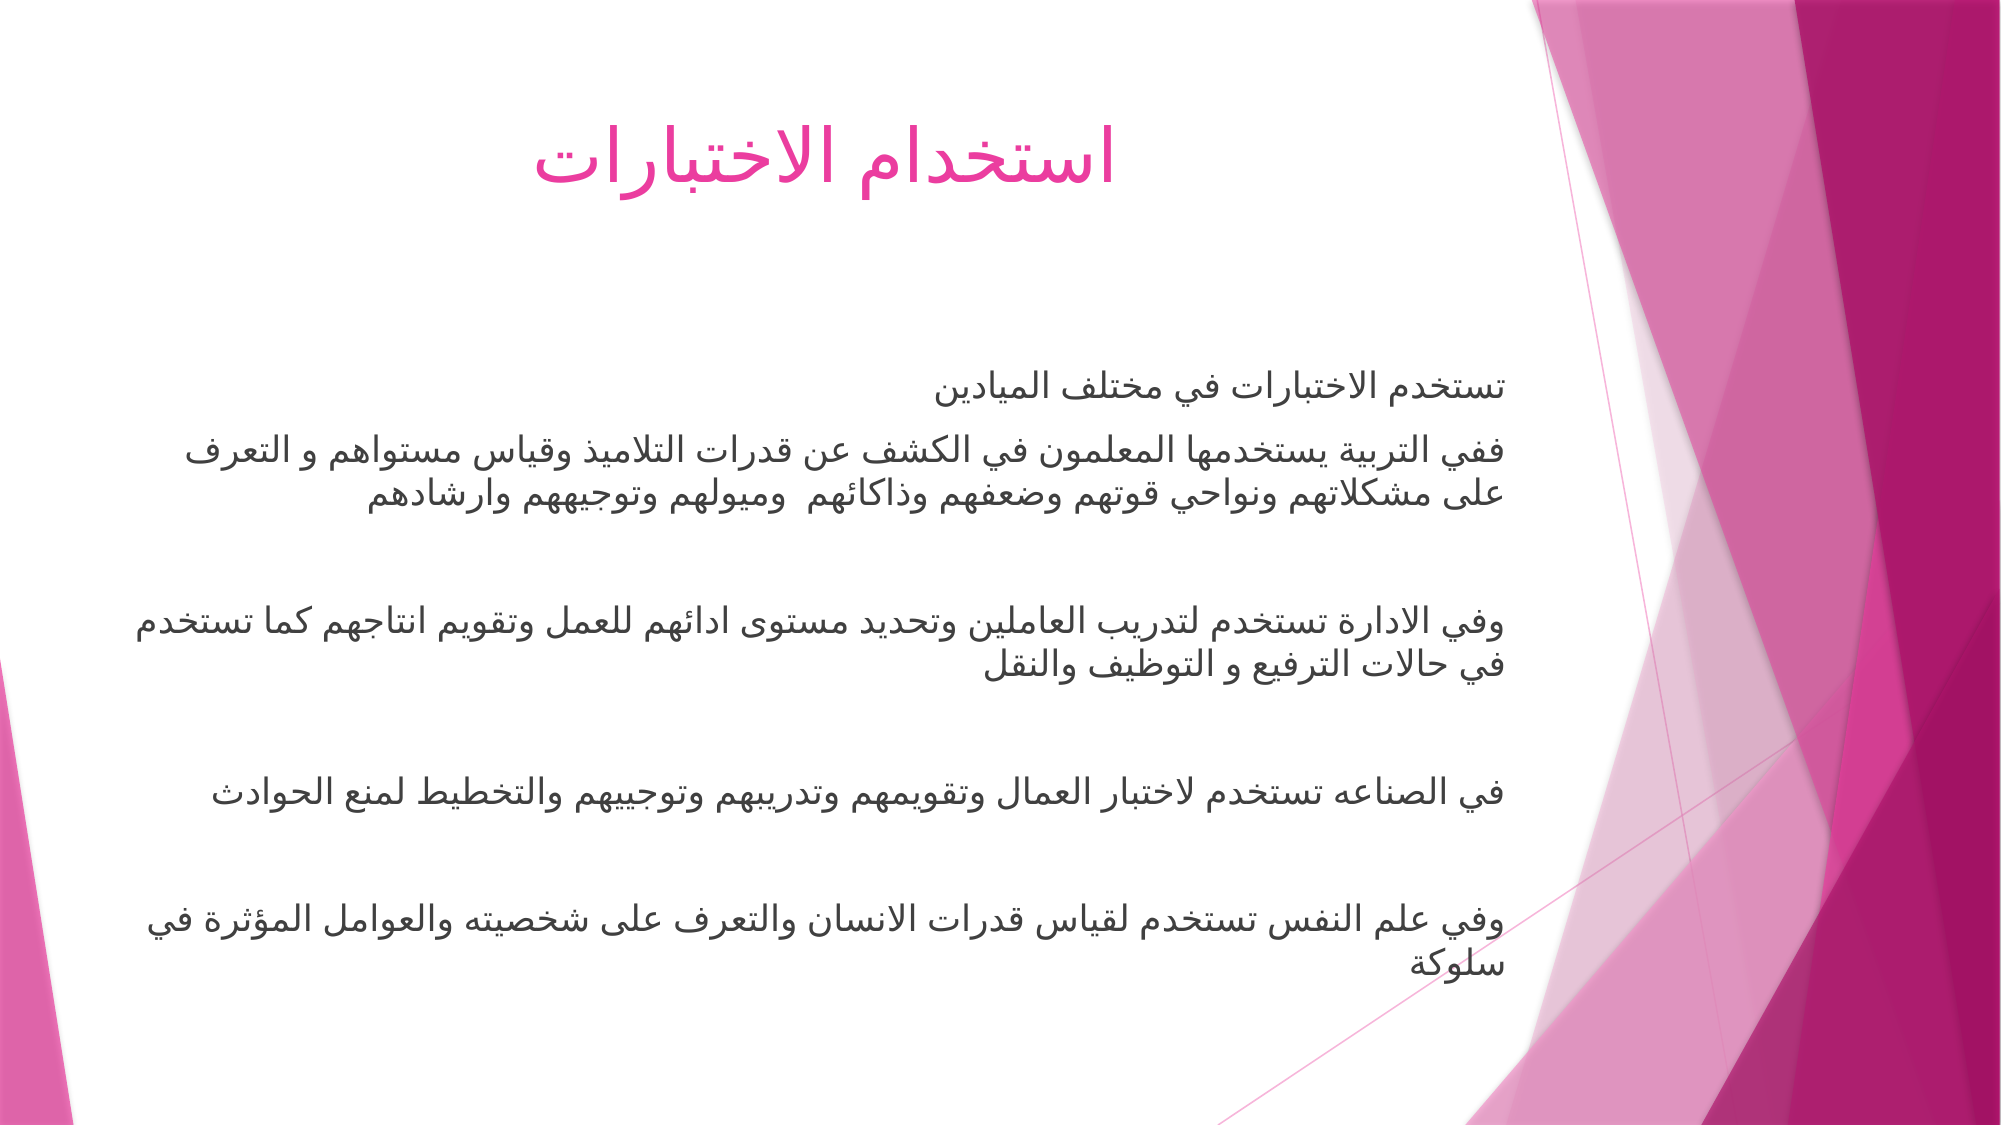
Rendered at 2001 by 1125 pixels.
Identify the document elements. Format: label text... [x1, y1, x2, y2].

title استخدام الاختبارات [111, 99, 1522, 317]
list تستخدم الاختبارات في مختلف الميادين ففي التربية يستخدمها المعلمون في الكشف عن قدرات التلاميذ وقياس مستواهم و التعرف على مشكلاتهم ونواحي قوتهم وضعفهم وذاكائهم وميولهم وتوجيههم وارشادهم وفي الادارة تستخدم لتدريب العاملين وتحديد مستوى ادائهم للعمل وتقويم انتاجهم كما تستخدم في حالات الترفيع و التوظيف والنقل في الصناعه تستخدم لاختبار العمال وتقويمهم وتدريبهم وتوجييهم والتخطيط لمنع الحوادث وفي علم النفس تستخدم لقياس قدرات الانسان والتعرف على شخصيته والعوامل المؤثرة في سلوكة [111, 354, 1522, 992]
